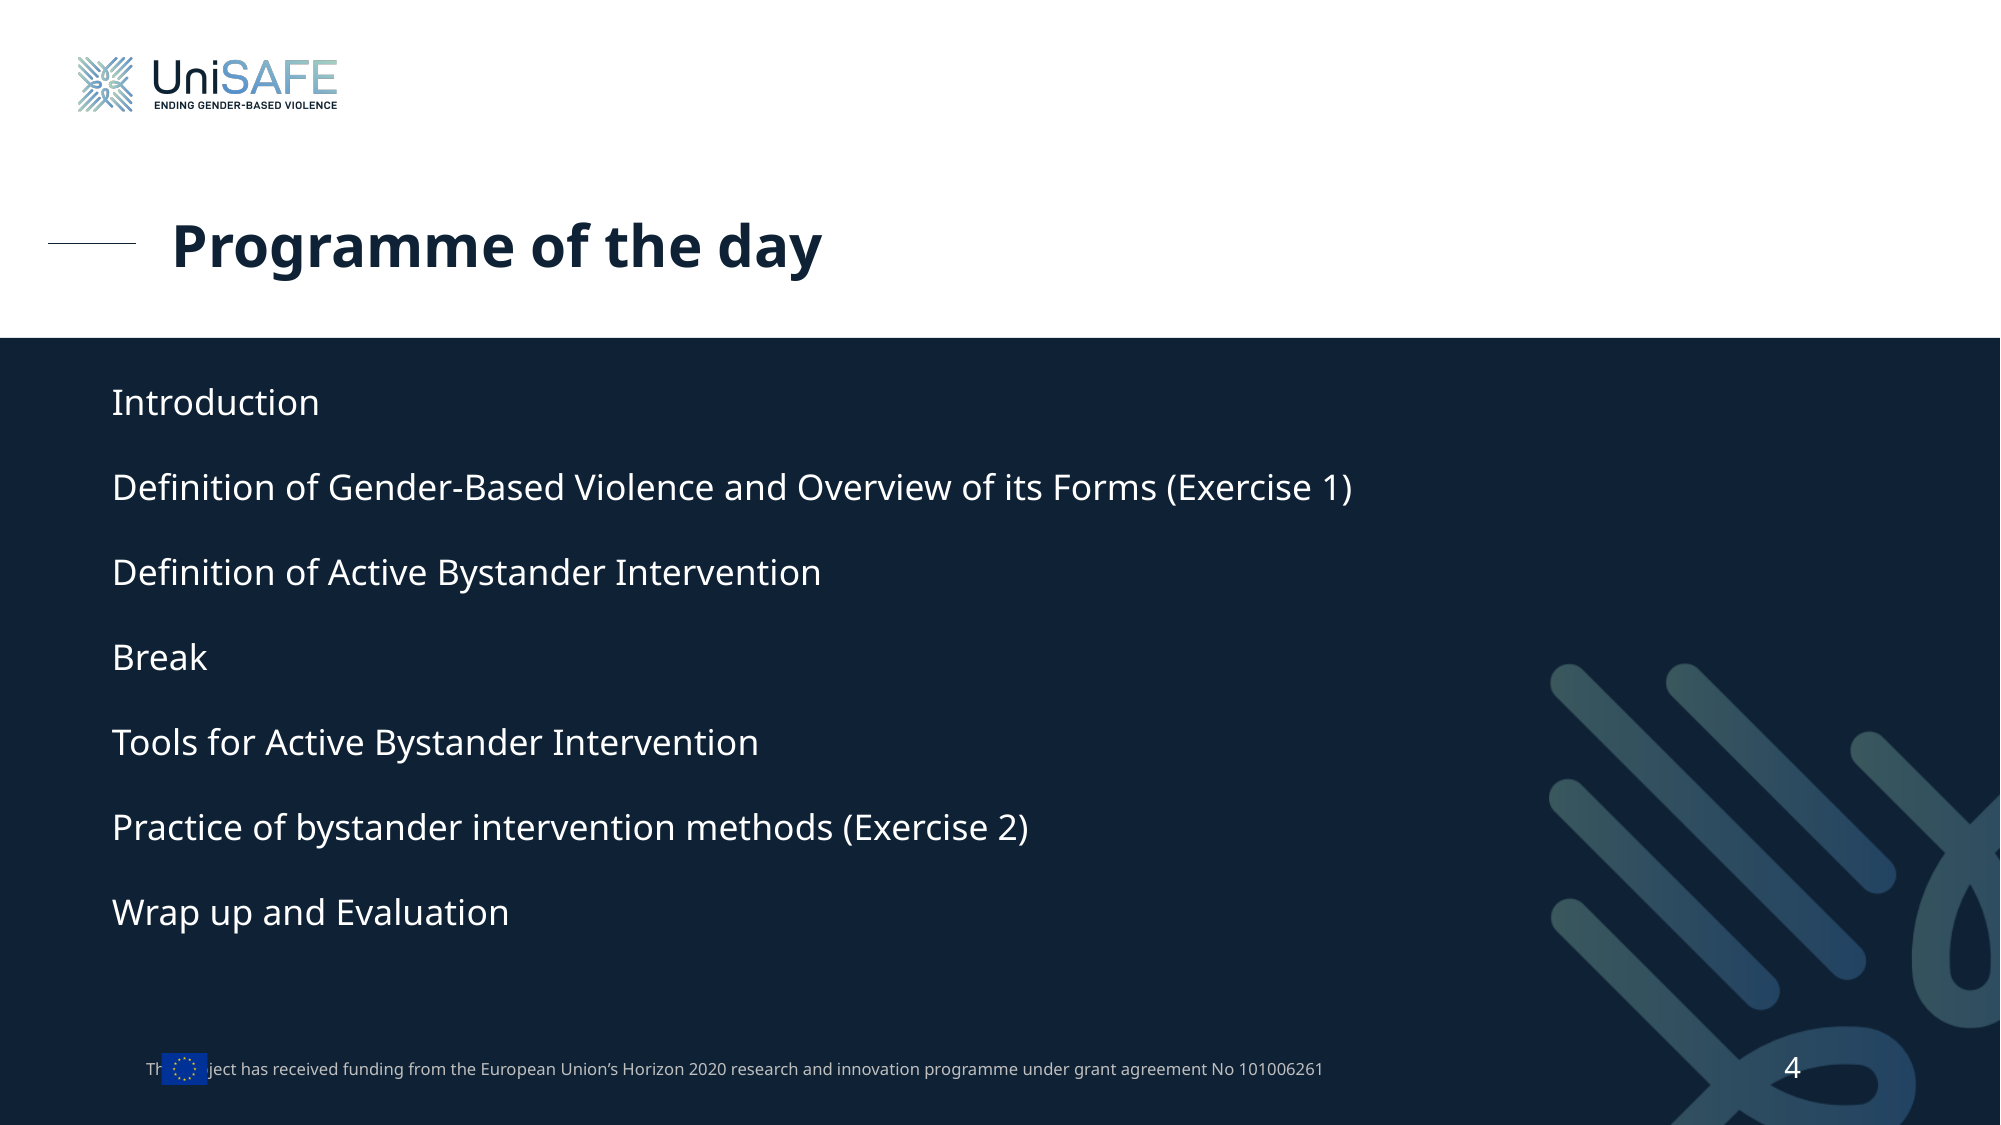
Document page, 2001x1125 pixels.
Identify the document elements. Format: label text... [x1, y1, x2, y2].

title Programme of the day [171, 185, 1827, 313]
text_box Introduction Definition of Gender-Based Violence and Overview of its Forms (Exercise 1) Definition of Active Bystander Intervention Break Tools for Active Bystander Intervention Practice of bystander intervention methods (Exercise 2) Wrap up and Evaluation [96, 372, 1787, 1111]
picture [78, 57, 337, 112]
